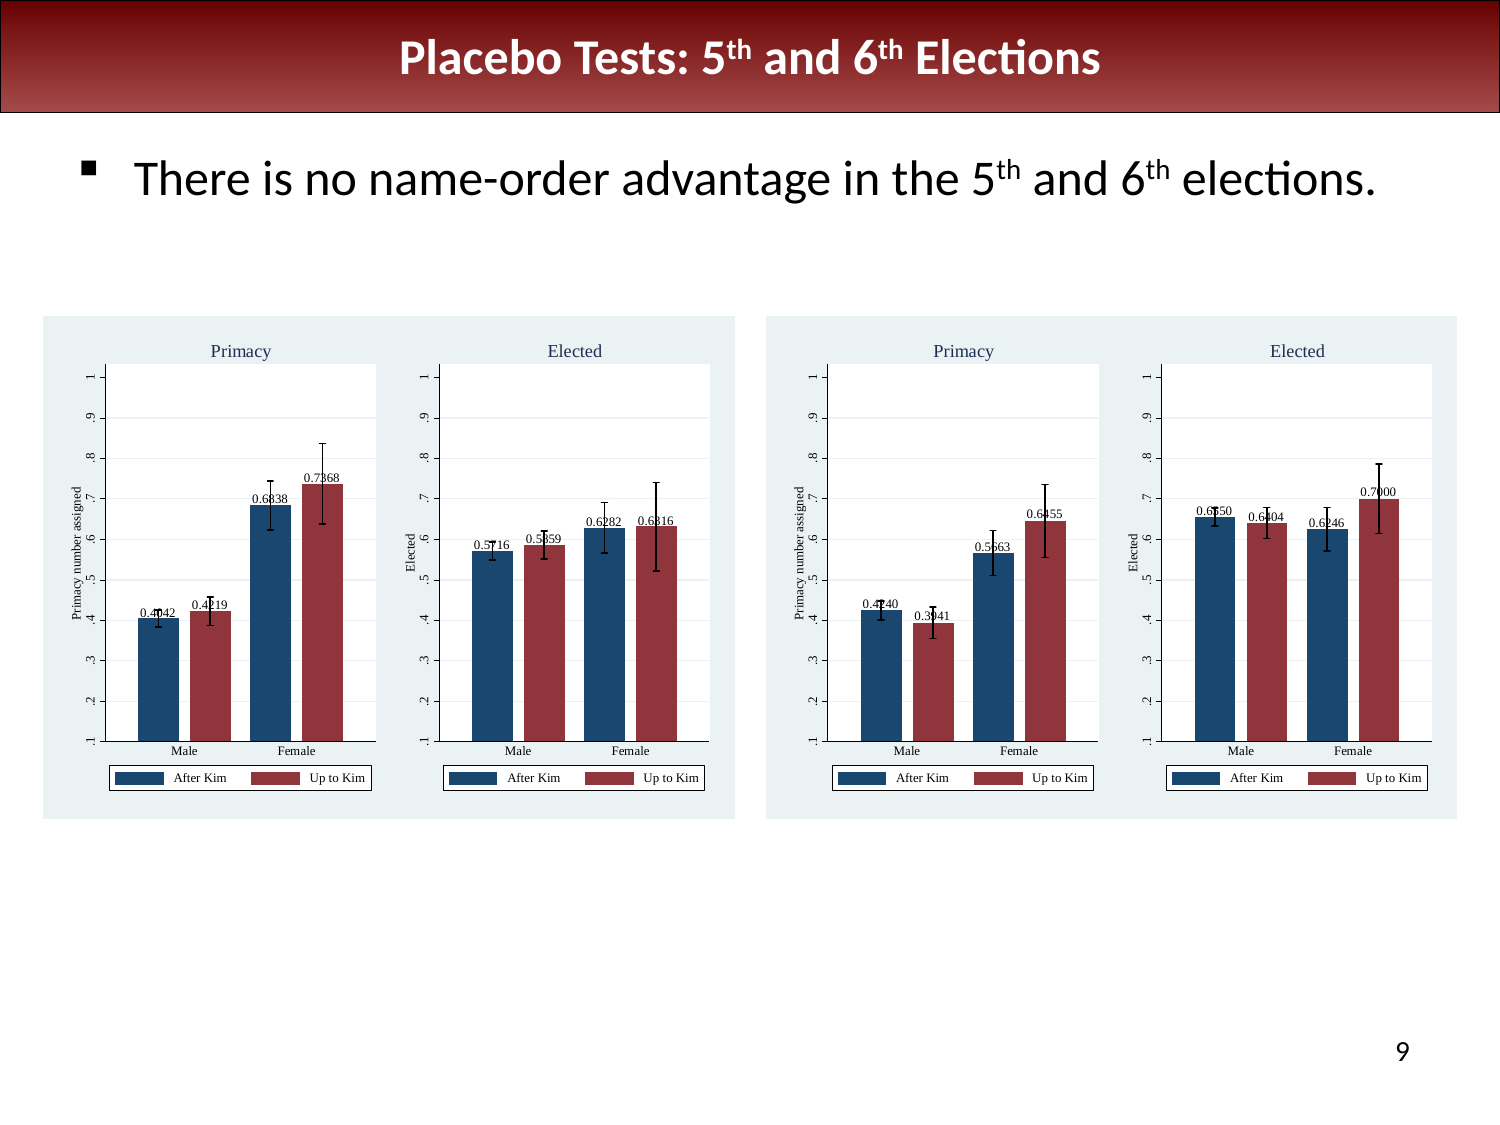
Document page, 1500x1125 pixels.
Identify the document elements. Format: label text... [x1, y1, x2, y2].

title Placebo Tests: 5th and 6th Elections [74, 37, 1426, 72]
list There is no name-order advantage in the 5th and 6th elections. [62, 137, 1438, 1051]
picture [37, 310, 741, 826]
picture [759, 310, 1463, 826]
slide_number 9 [1074, 1024, 1426, 1103]
